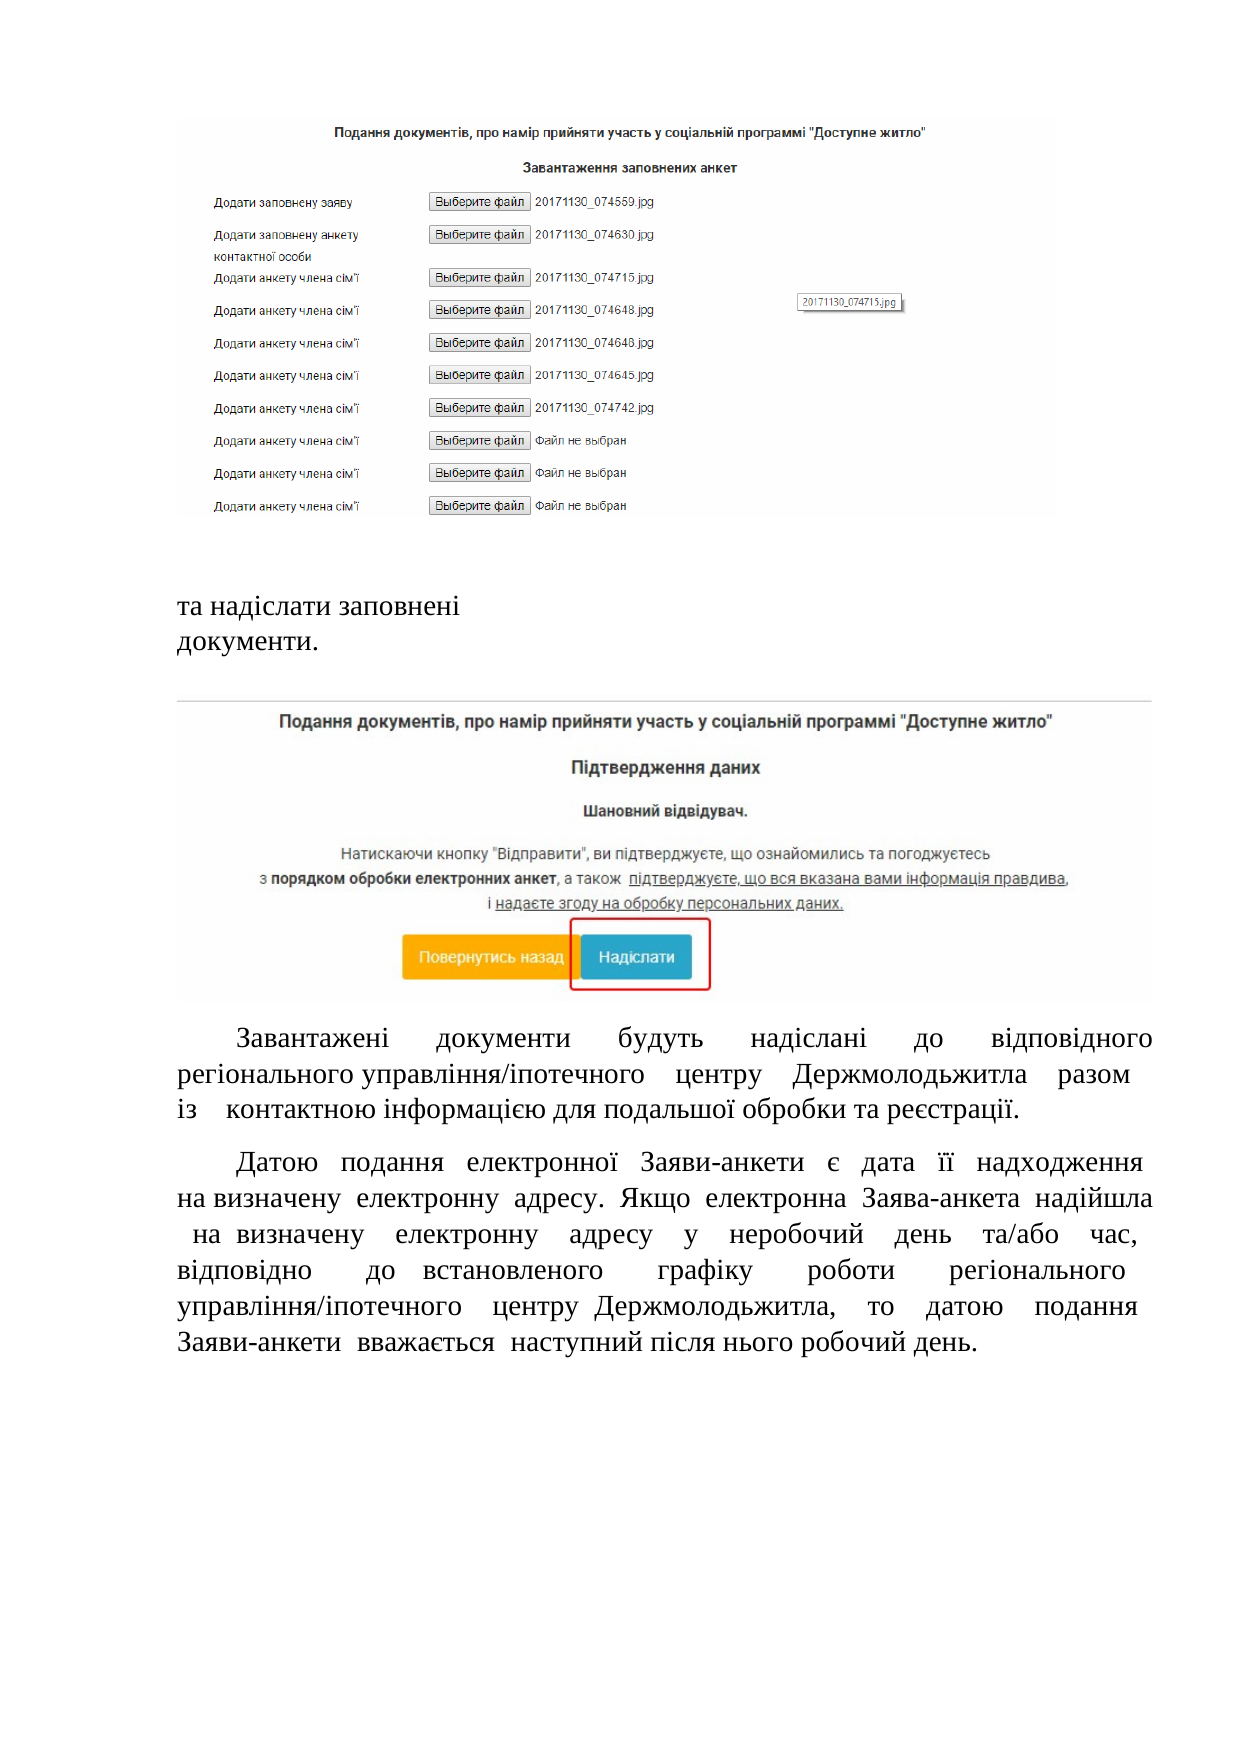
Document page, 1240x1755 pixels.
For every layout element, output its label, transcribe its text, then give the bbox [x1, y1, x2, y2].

text_box [177, 694, 1152, 1002]
text_box [177, 118, 1057, 517]
text_box Завантажені документи будуть надіслані до відповідного регіонального управління/іпотечного центру Держмолодьжитла разом із контактною інформацією для подальшої обробки та реєстрації. Датою подання електронної Заяви-анкети є дата її надходження на визначену електронну адресу. Якщо електронна Заява-анкета надійшла на визначену електронну адресу у неробочий день та/або час, відповідно до встановленого графіку роботи регіонального управління/іпотечного центру Держмолодьжитла, то датою подання Заяви-анкети вважається наступний після нього робочий день. [175, 1016, 1155, 1358]
text_box та надіслати заповнені документи. [175, 585, 610, 656]
